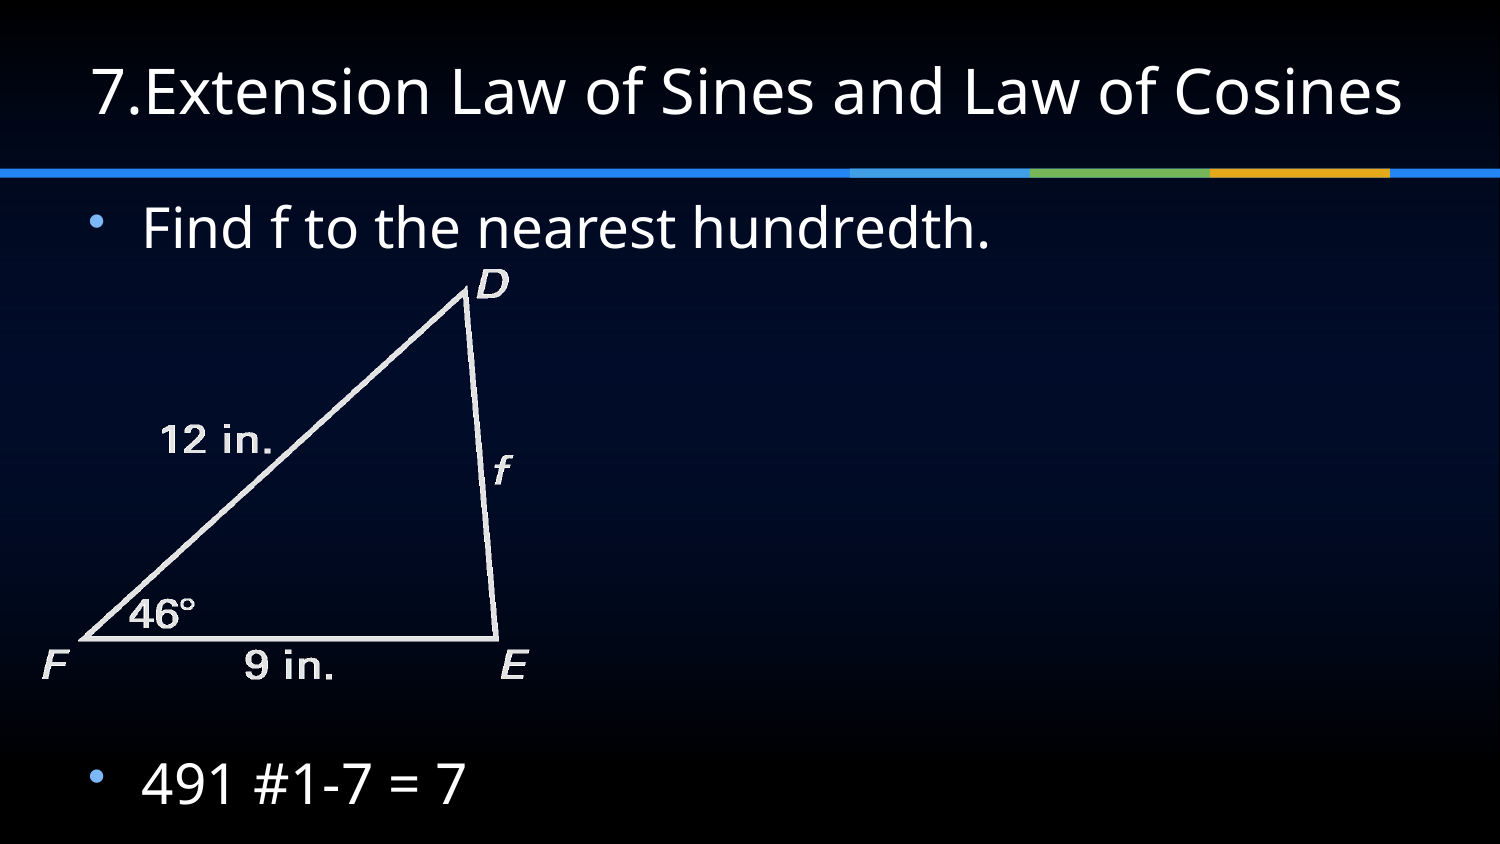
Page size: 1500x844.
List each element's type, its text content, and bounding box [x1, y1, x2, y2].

picture [36, 261, 534, 685]
title 7.Extension Law of Sines and Law of Cosines [75, 18, 1425, 160]
list Find f to the nearest hundredth. 491 #1-7 = 7 [75, 184, 1425, 825]
